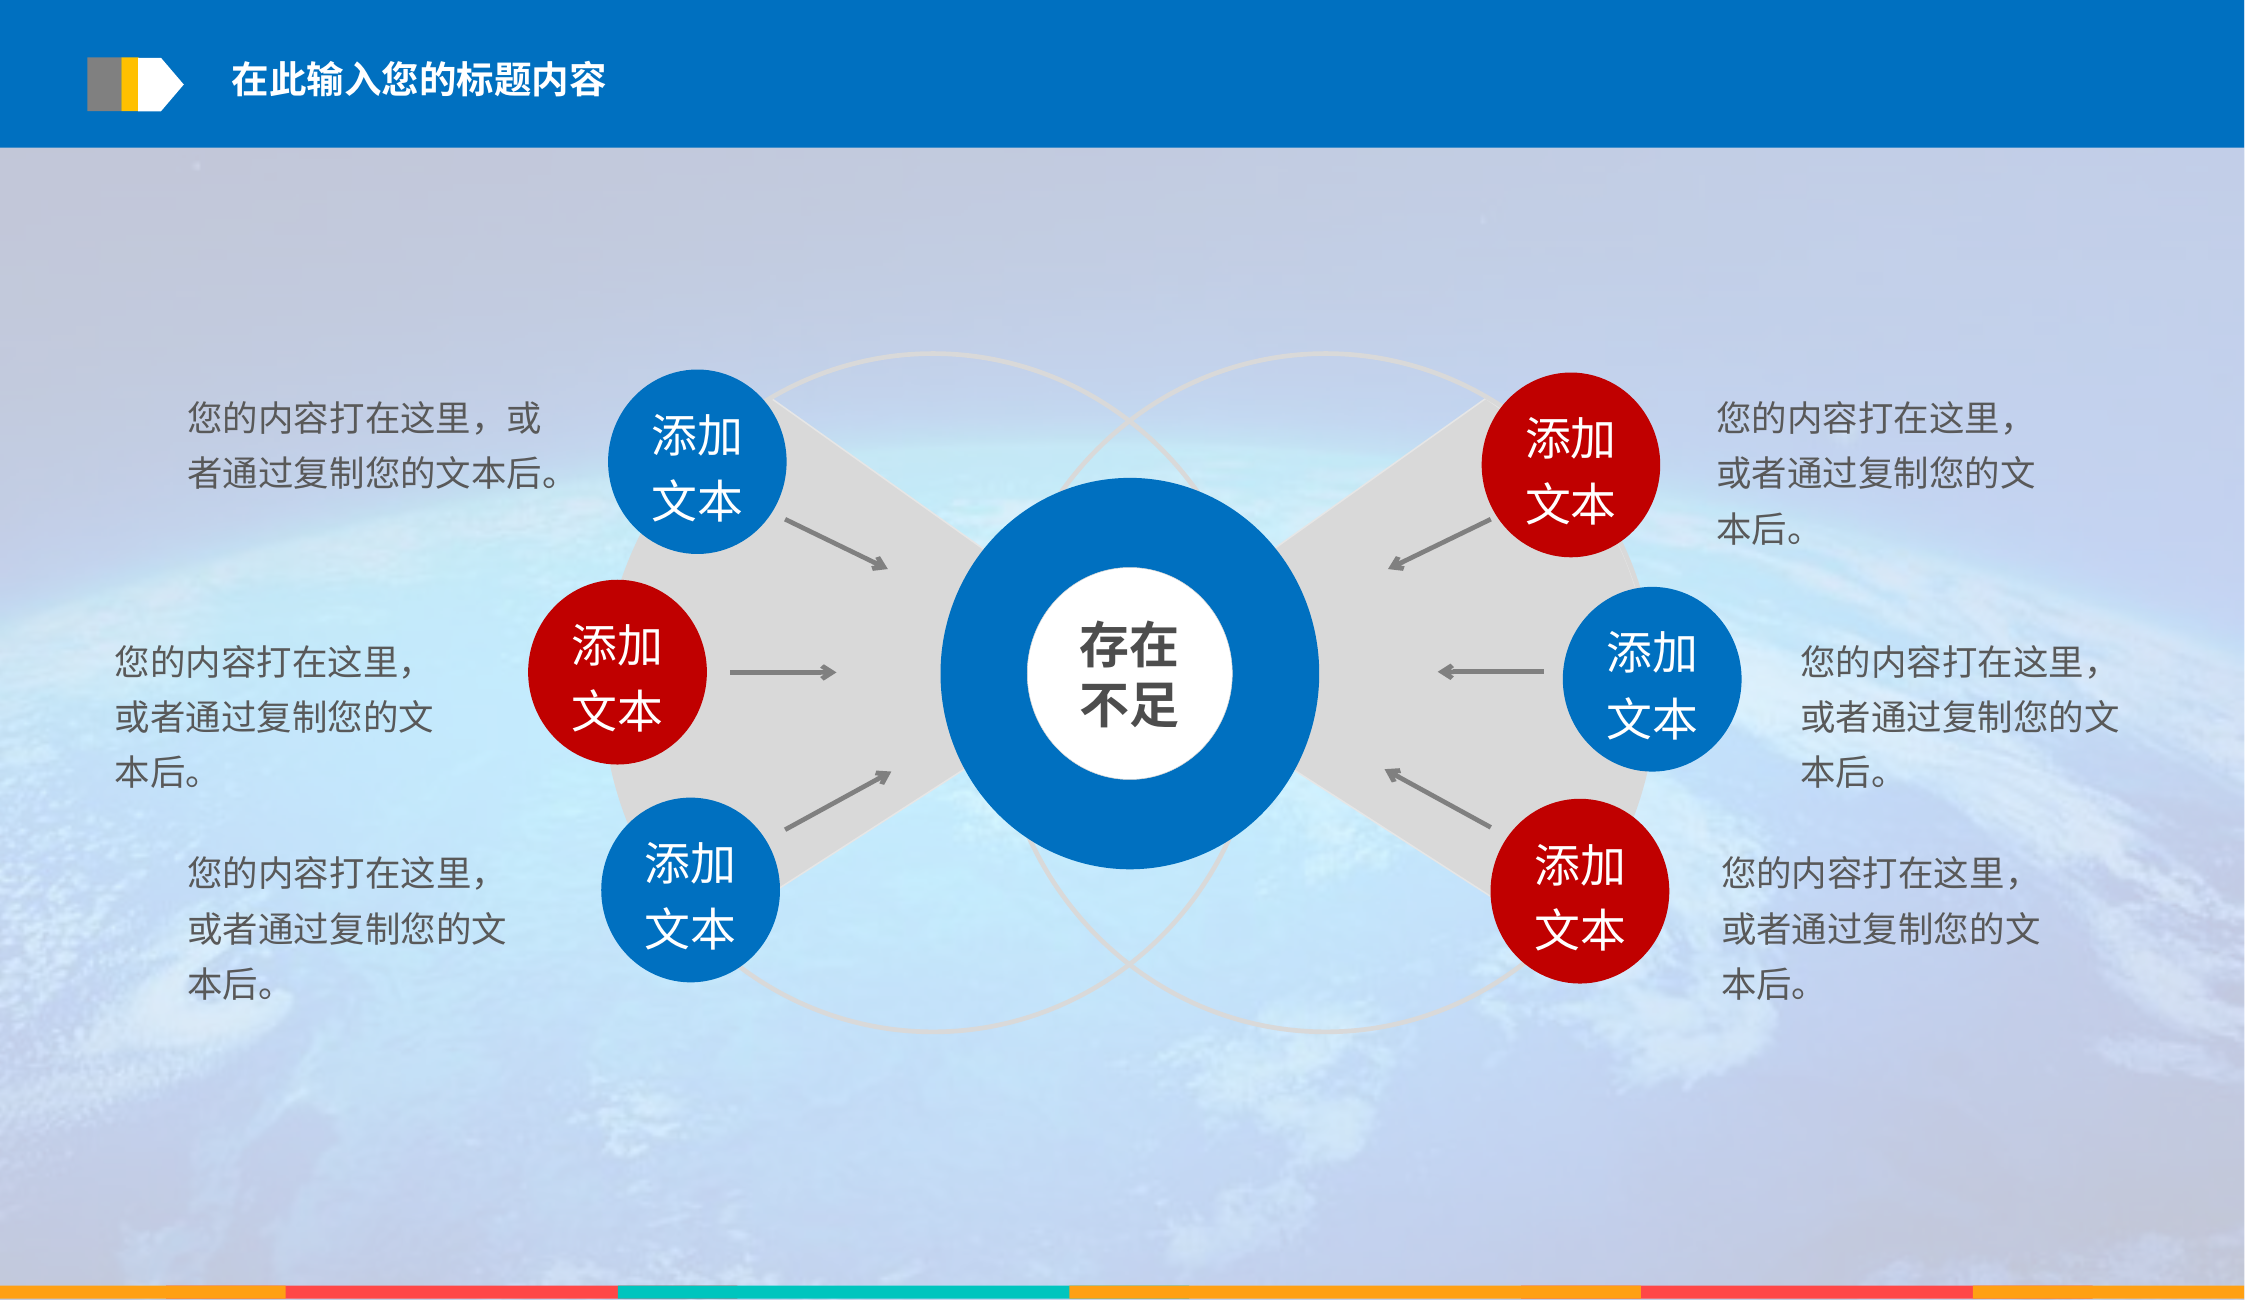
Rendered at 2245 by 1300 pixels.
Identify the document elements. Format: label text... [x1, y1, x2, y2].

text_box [785, 771, 892, 830]
text_box [1068, 1284, 1642, 1300]
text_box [87, 57, 184, 112]
text_box [1045, 353, 1646, 1032]
text_box 您的内容打在这里，或者通过复制您的文本后。 [1783, 618, 2170, 801]
text_box 添加文本 [1481, 372, 1661, 558]
text_box [1642, 1284, 1972, 1300]
text_box [0, 0, 2245, 149]
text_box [1384, 769, 1491, 828]
text_box 您的内容打在这里，或者通过复制您的文本后。 [98, 618, 485, 801]
text_box 添加文本 [1562, 586, 1742, 772]
text_box [617, 1284, 1068, 1300]
text_box [1972, 1284, 2245, 1300]
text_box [785, 519, 888, 570]
text_box [612, 353, 1129, 1032]
text_box 添加文本 [1490, 798, 1670, 984]
text_box [0, 1284, 287, 1300]
text_box 添加文本 [608, 369, 787, 554]
text_box 您的内容打在这里，或者通过复制您的文本后。 [1699, 375, 2086, 558]
text_box 添加文本 [528, 579, 707, 765]
text_box 在此输入您的标题内容 [219, 49, 998, 108]
text_box 您的内容打在这里，或者通过复制您的文本后。 [170, 830, 557, 1013]
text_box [1387, 519, 1491, 570]
text_box 您的内容打在这里，或者通过复制您的文本后。 [170, 375, 563, 503]
text_box 您的内容打在这里，或者通过复制您的文本后。 [1704, 830, 2091, 1013]
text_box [940, 477, 1320, 870]
text_box 添加文本 [601, 797, 781, 983]
text_box [287, 1284, 617, 1300]
